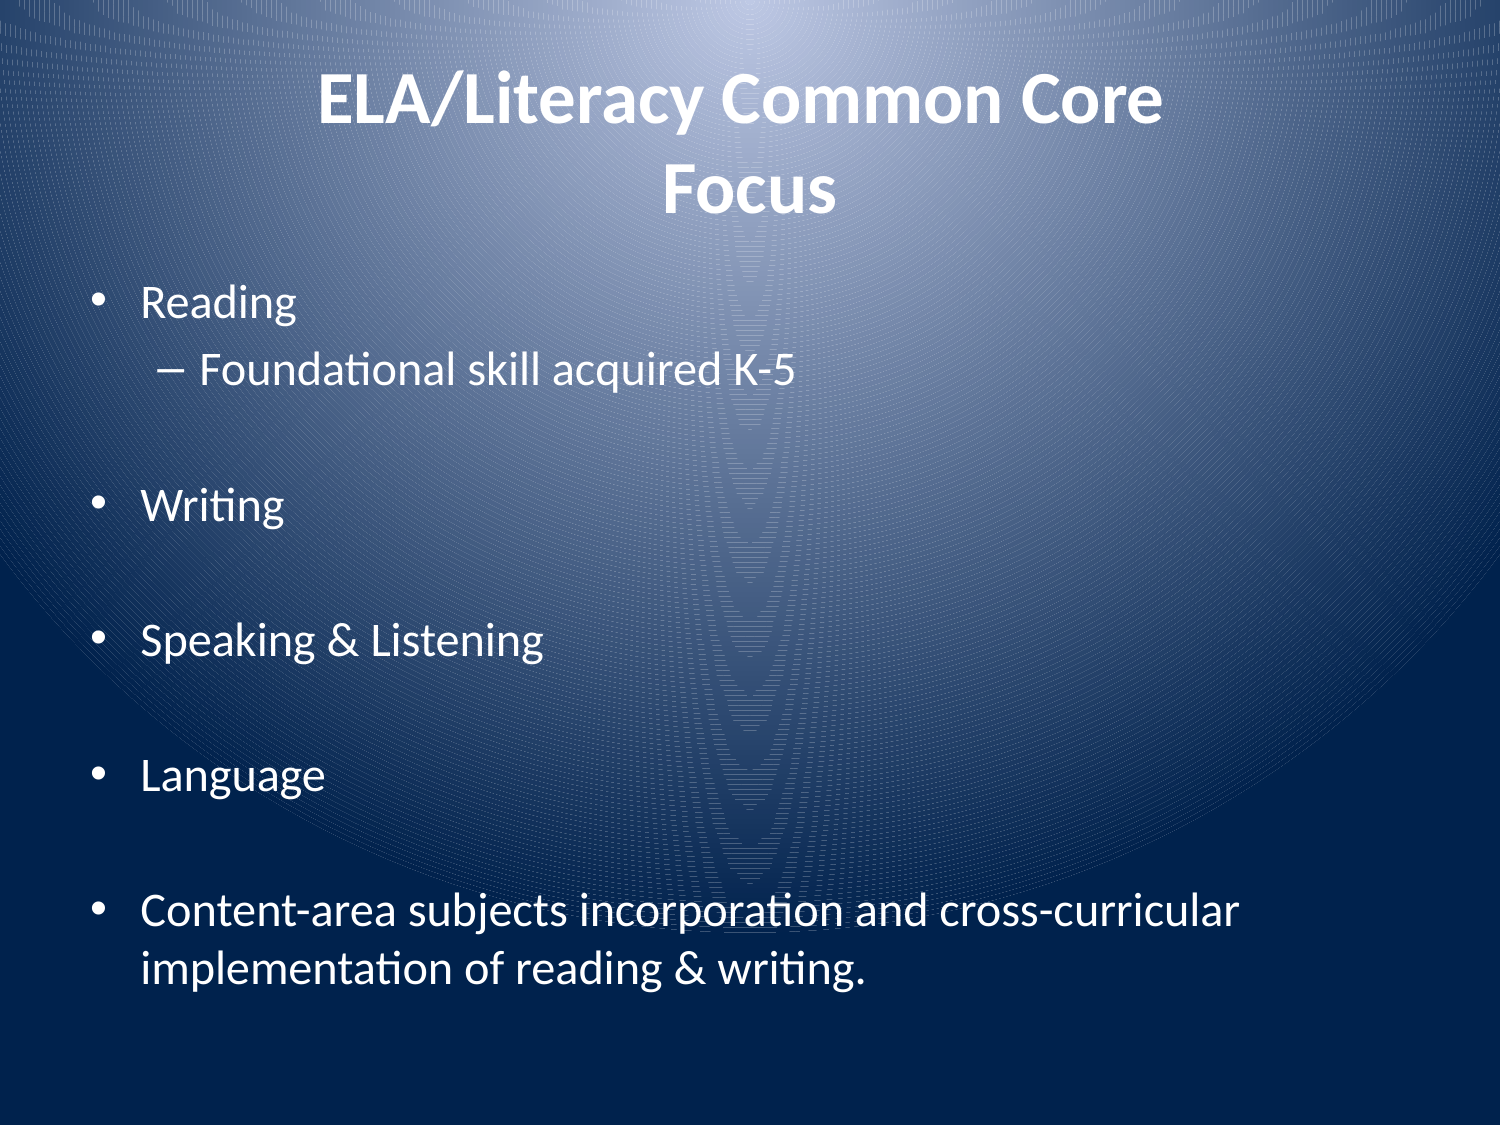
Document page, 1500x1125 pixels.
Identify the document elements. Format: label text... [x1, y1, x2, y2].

title ELA/Literacy Common Core Focus [75, 45, 1425, 233]
list Reading Foundational skill acquired K-5 Writing Speaking & Listening Language Content-area subjects incorporation and cross-curricular implementation of reading & writing. [75, 262, 1425, 1005]
